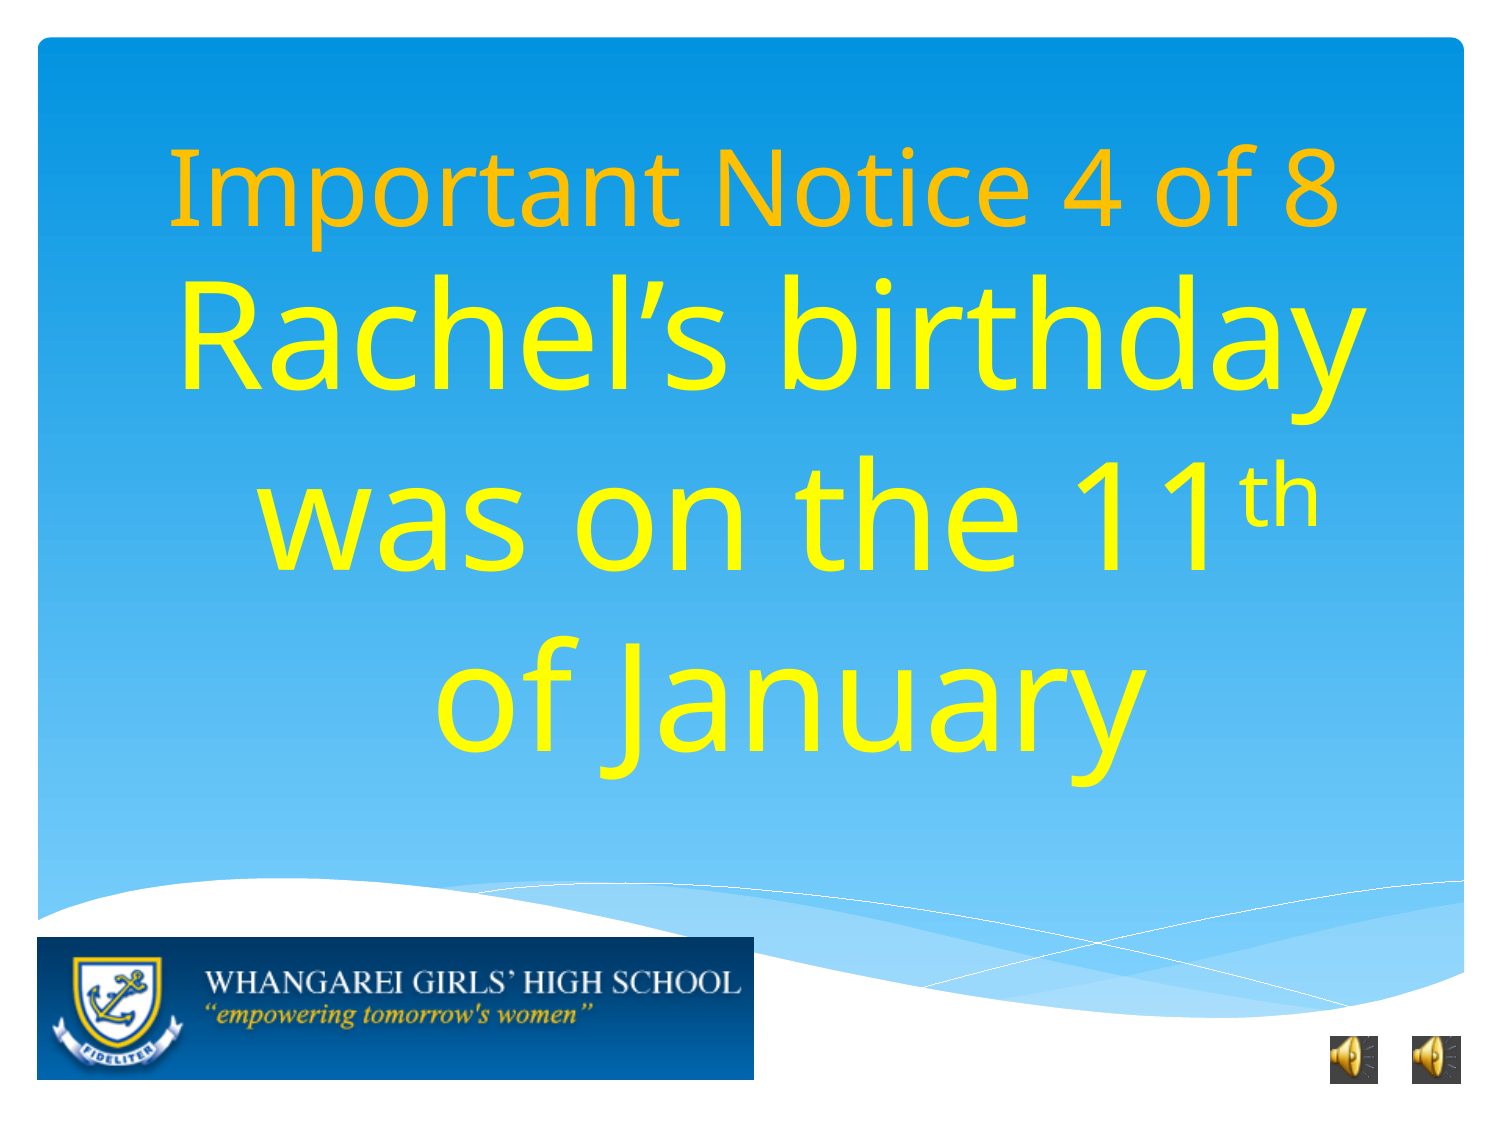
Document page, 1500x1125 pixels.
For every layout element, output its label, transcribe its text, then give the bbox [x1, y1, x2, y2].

text_box Important Notice 4 of 8 [149, 37, 1362, 255]
picture [1328, 1034, 1380, 1086]
picture [37, 937, 754, 1080]
picture [1411, 1034, 1462, 1086]
text_box Rachel’s birthday was on the 11th of January [149, 231, 1391, 963]
